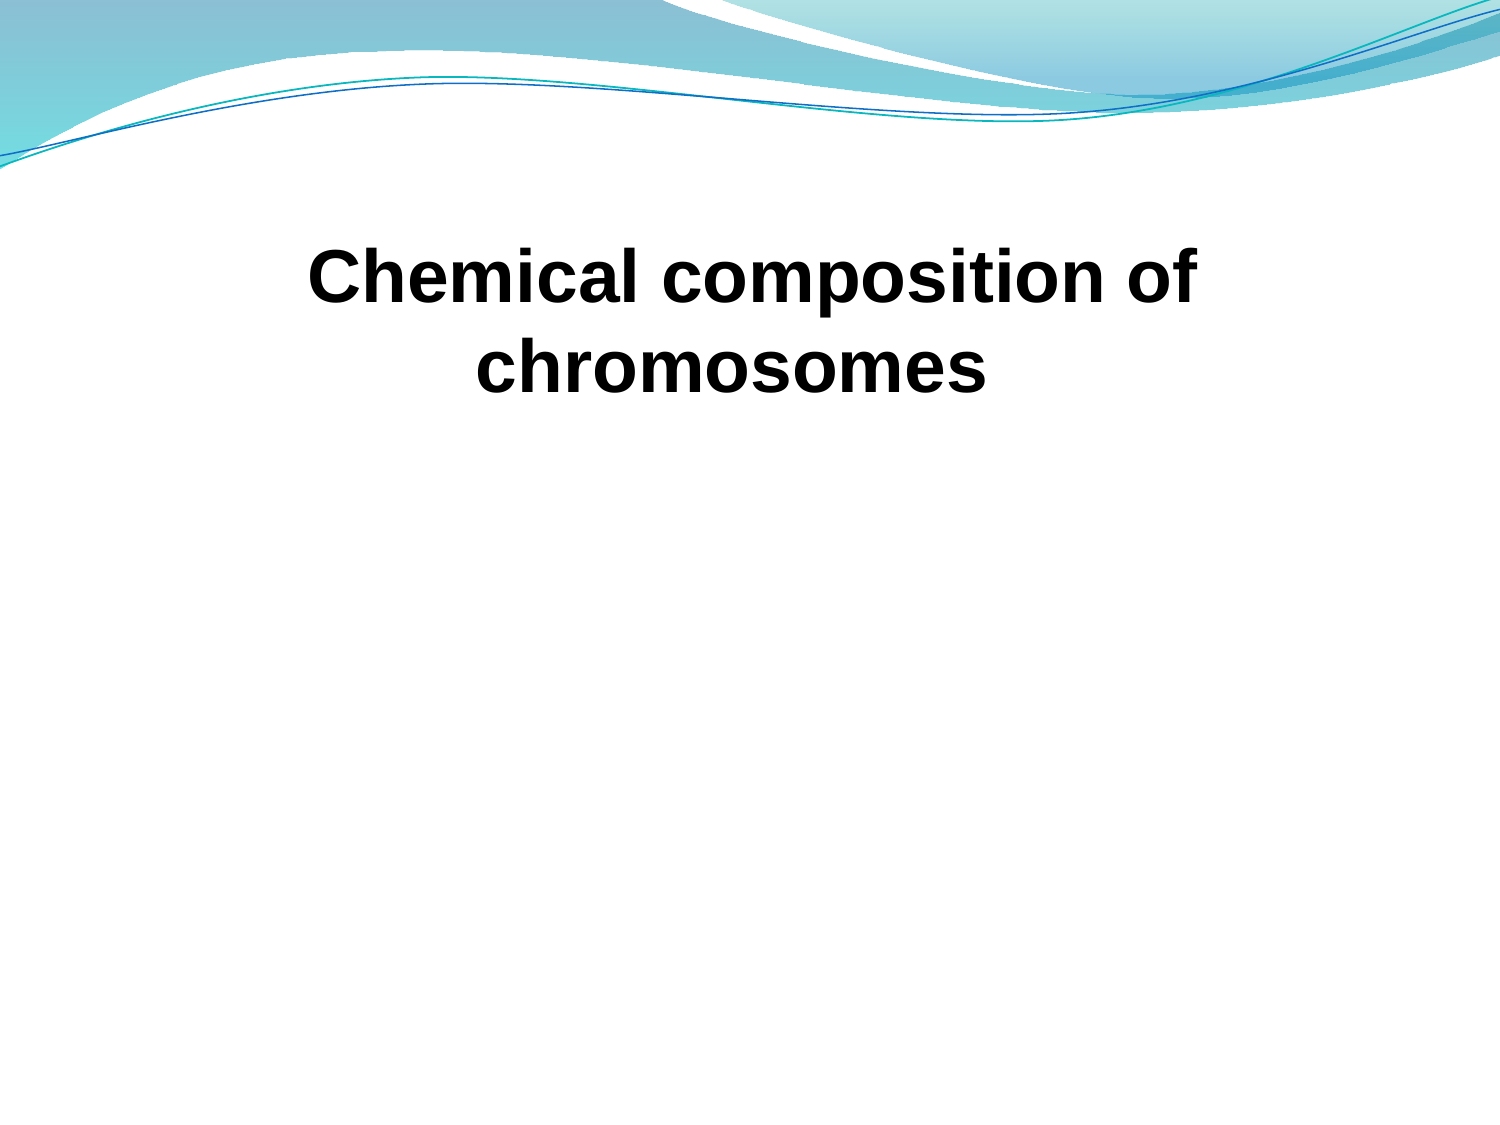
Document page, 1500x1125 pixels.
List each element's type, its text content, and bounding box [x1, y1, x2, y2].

title Chemical composition of chromosomes [99, 287, 1388, 588]
